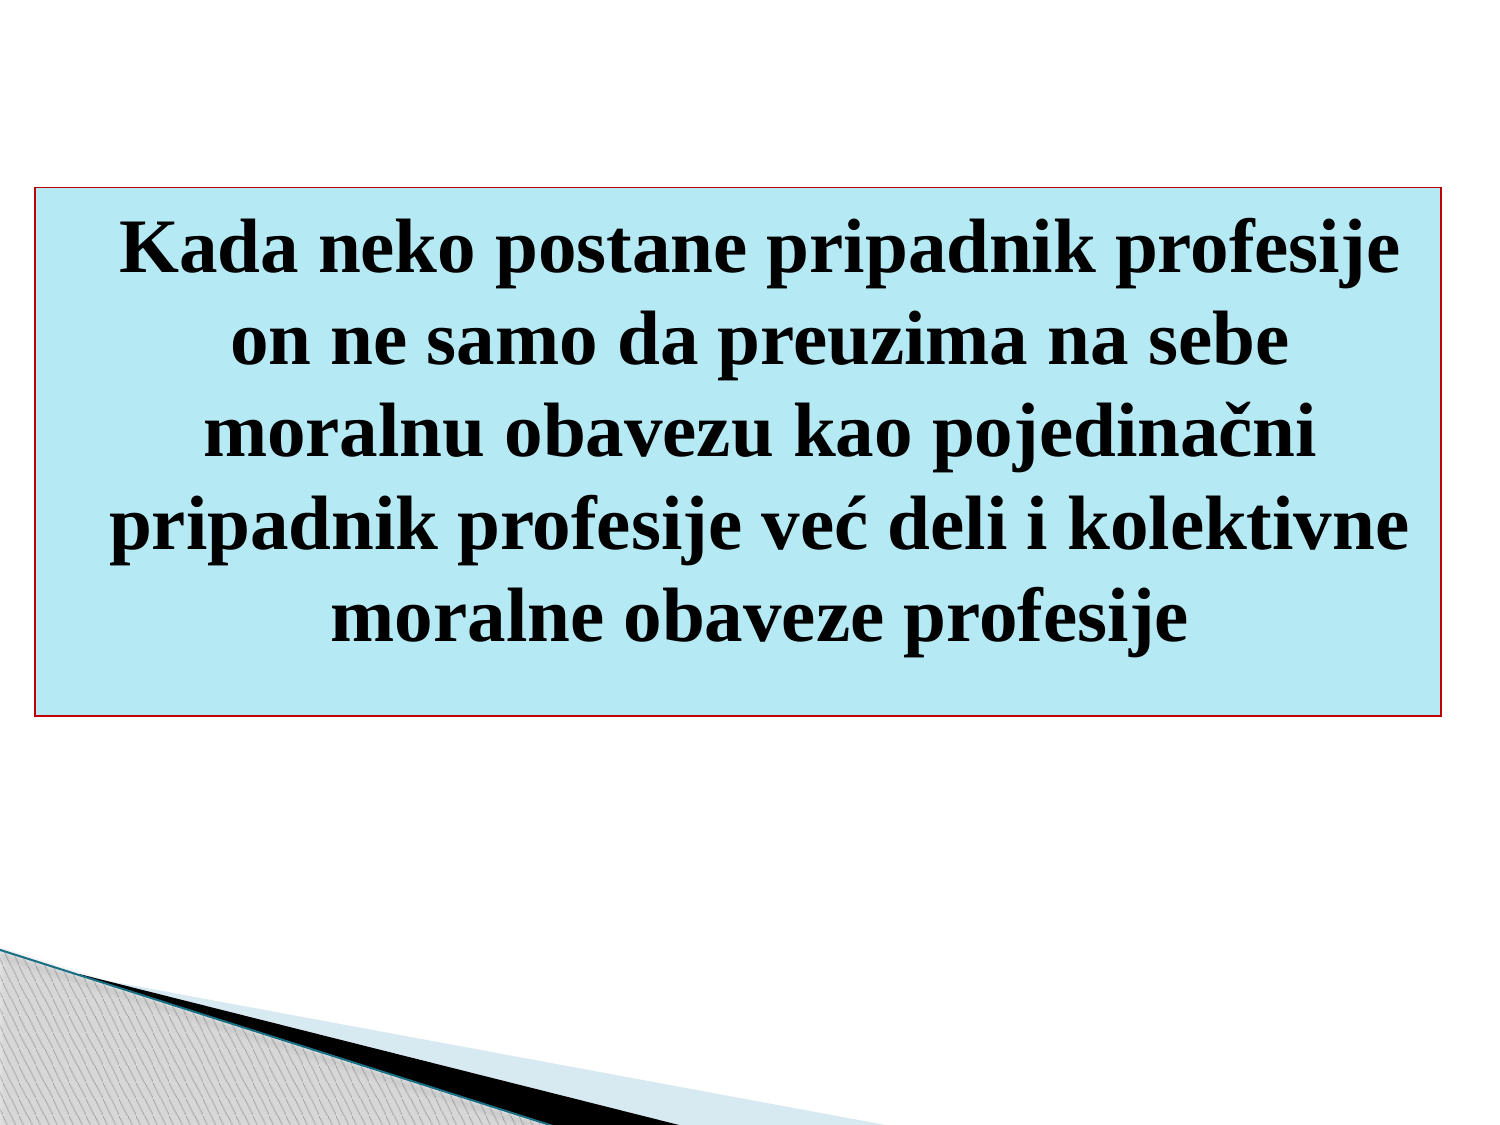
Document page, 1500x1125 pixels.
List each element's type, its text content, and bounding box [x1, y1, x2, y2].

list Kada neko postane pripadnik profesije on ne samo da preuzima na sebe moralnu obavezu kao pojedinačni pripadnik profesije već deli i kolektivne moralne obaveze profesije [34, 187, 1442, 717]
